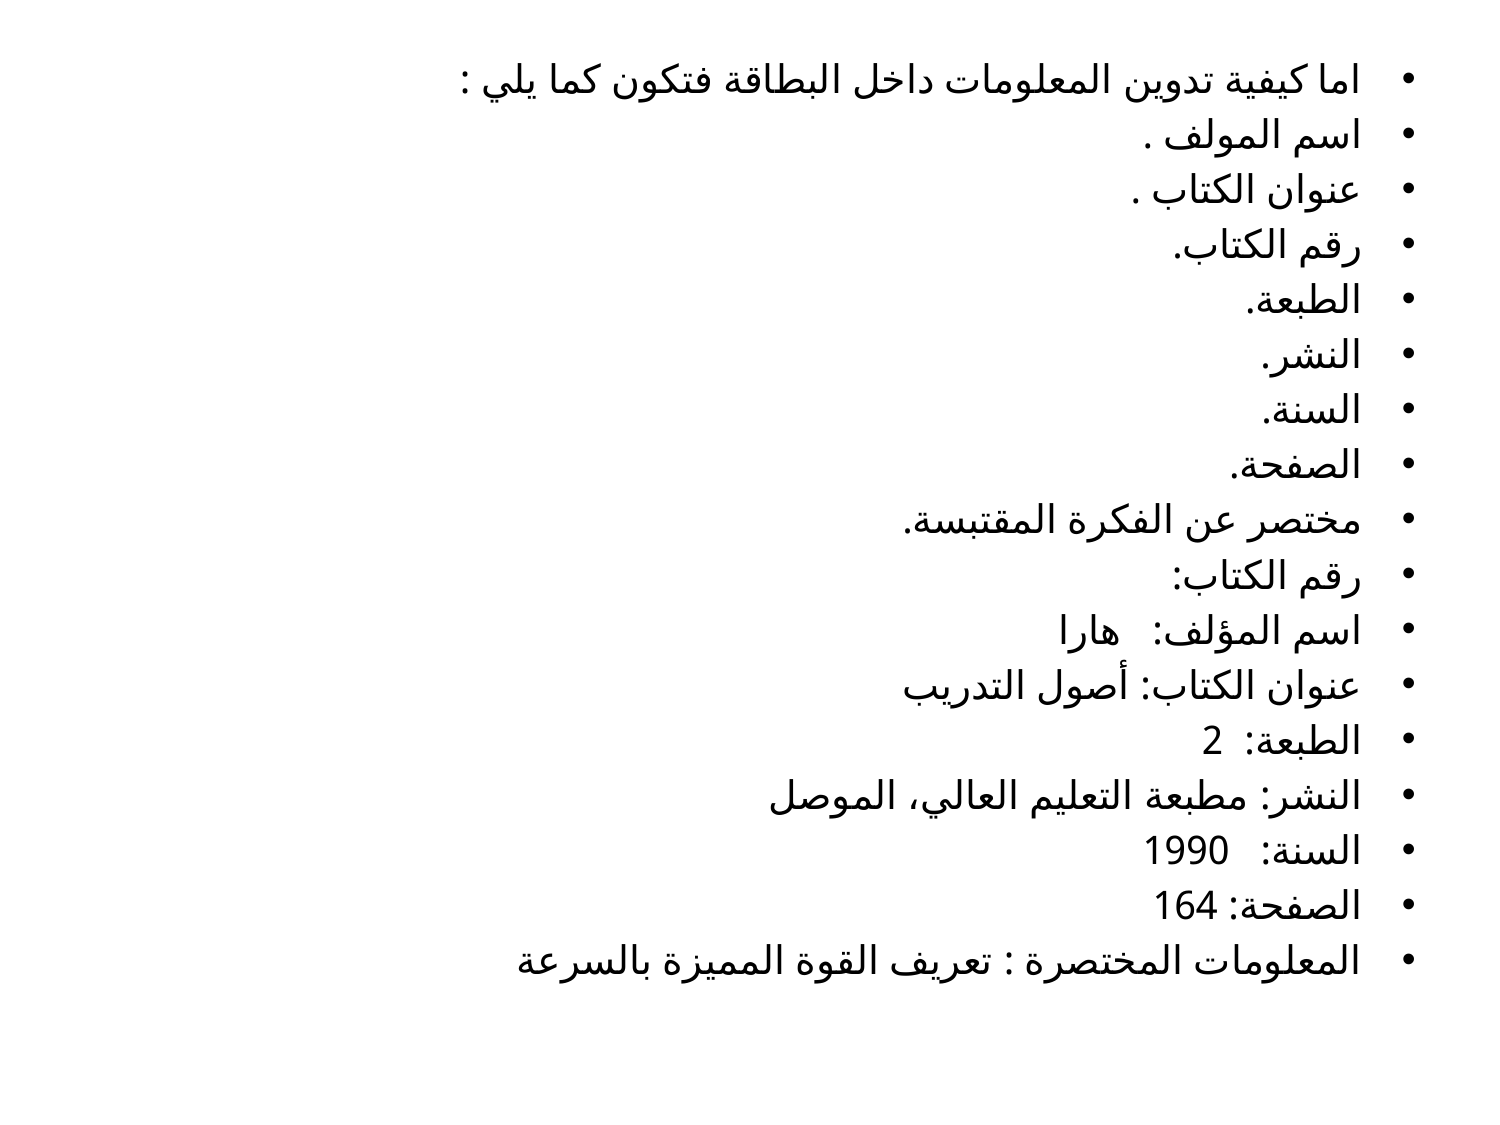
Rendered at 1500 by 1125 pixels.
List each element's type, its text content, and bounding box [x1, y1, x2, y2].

list اما كيفية تدوين المعلومات داخل البطاقة فتكون كما يلي : اسم المولف . عنوان الكتاب . رقم الكتاب. الطبعة. النشر. السنة. الصفحة. مختصر عن الفكرة المقتبسة. رقم الكتاب: اسم المؤلف: هارا عنوان الكتاب: أصول التدريب الطبعة: 2 النشر: مطبعة التعليم العالي، الموصل السنة: 1990 الصفحة: 164 المعلومات المختصرة : تعريف القوة المميزة بالسرعة [75, 46, 1425, 1005]
